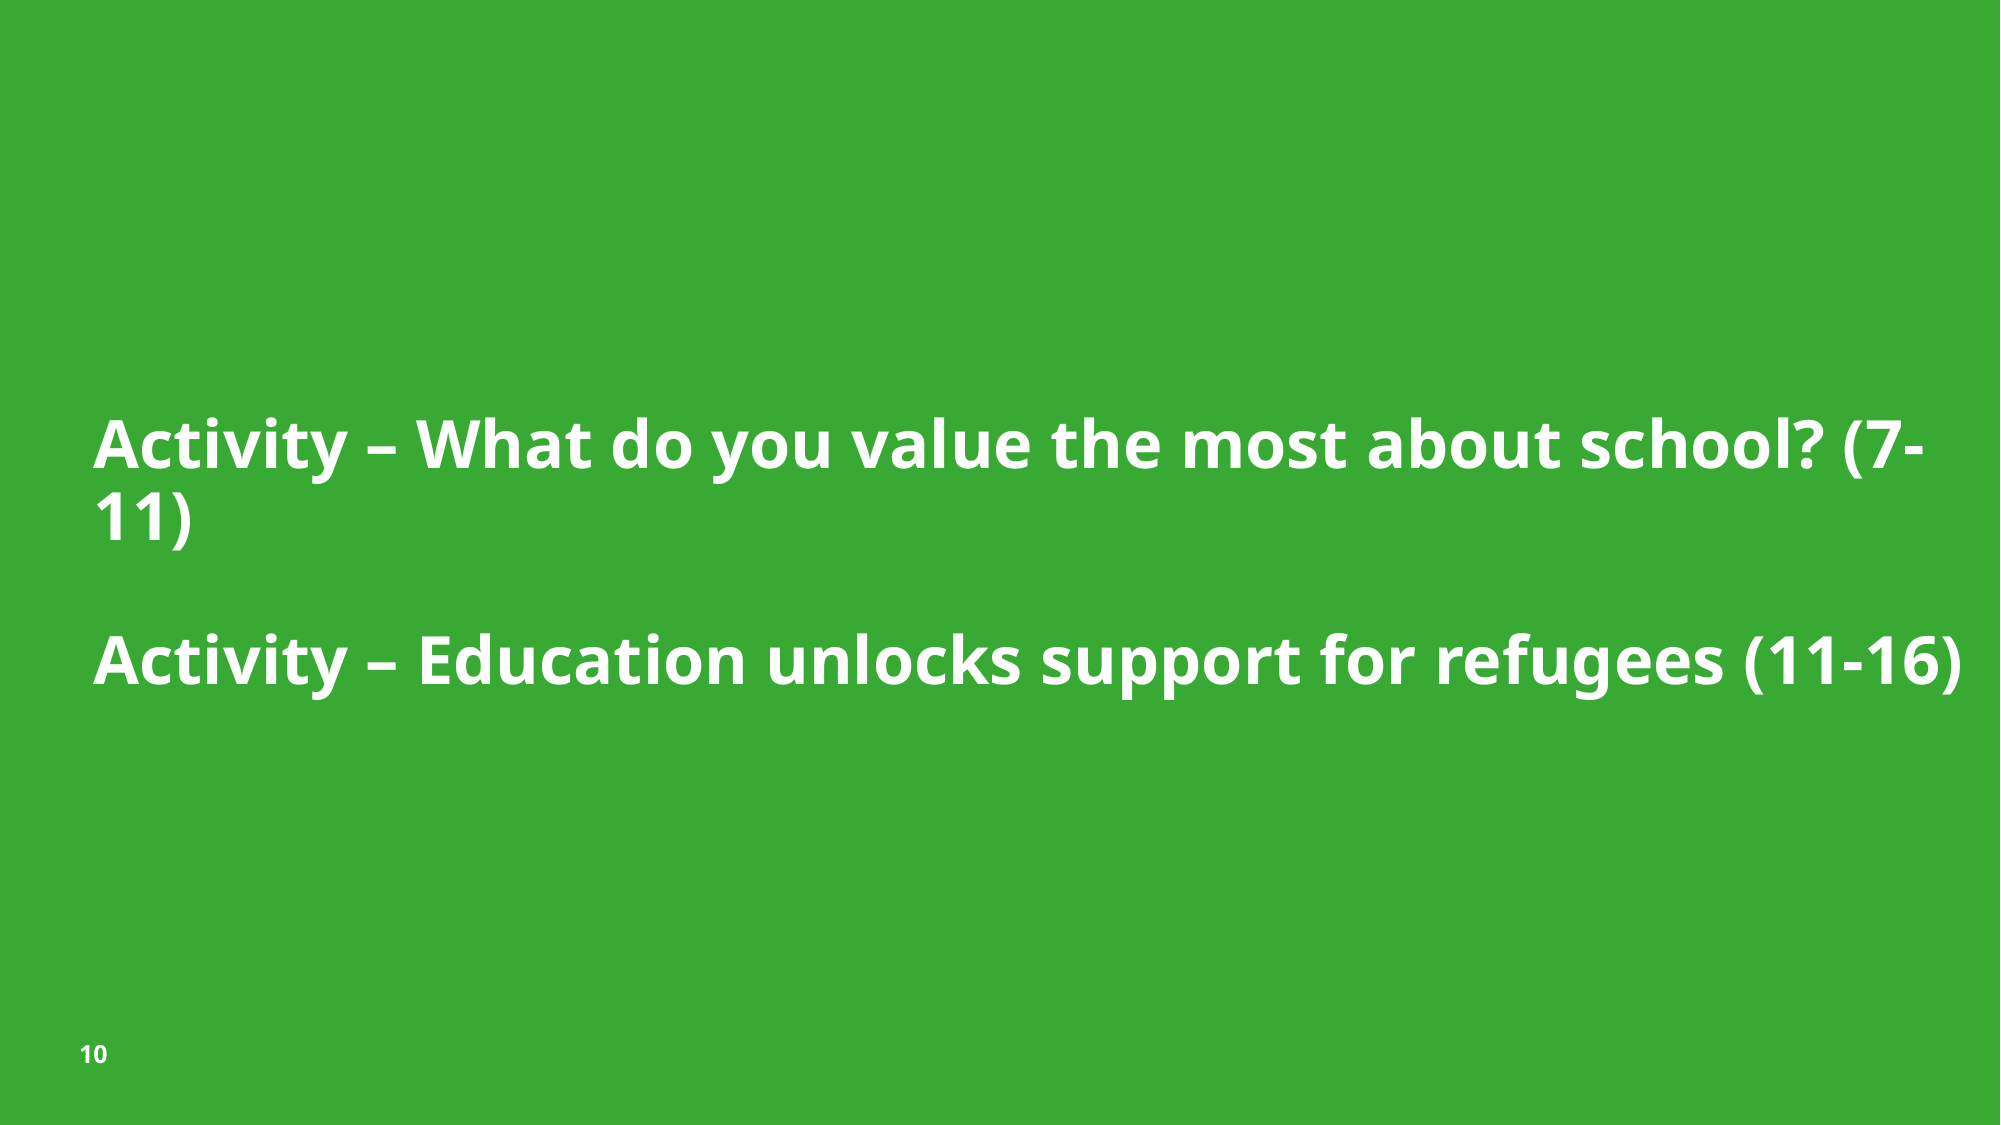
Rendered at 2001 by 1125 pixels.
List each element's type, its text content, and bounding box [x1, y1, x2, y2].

slide_number 10 [79, 1023, 190, 1073]
title Activity – What do you value the most about school? (7-11) Activity – Education unlocks support for refugees (11-16) [78, 125, 2000, 984]
